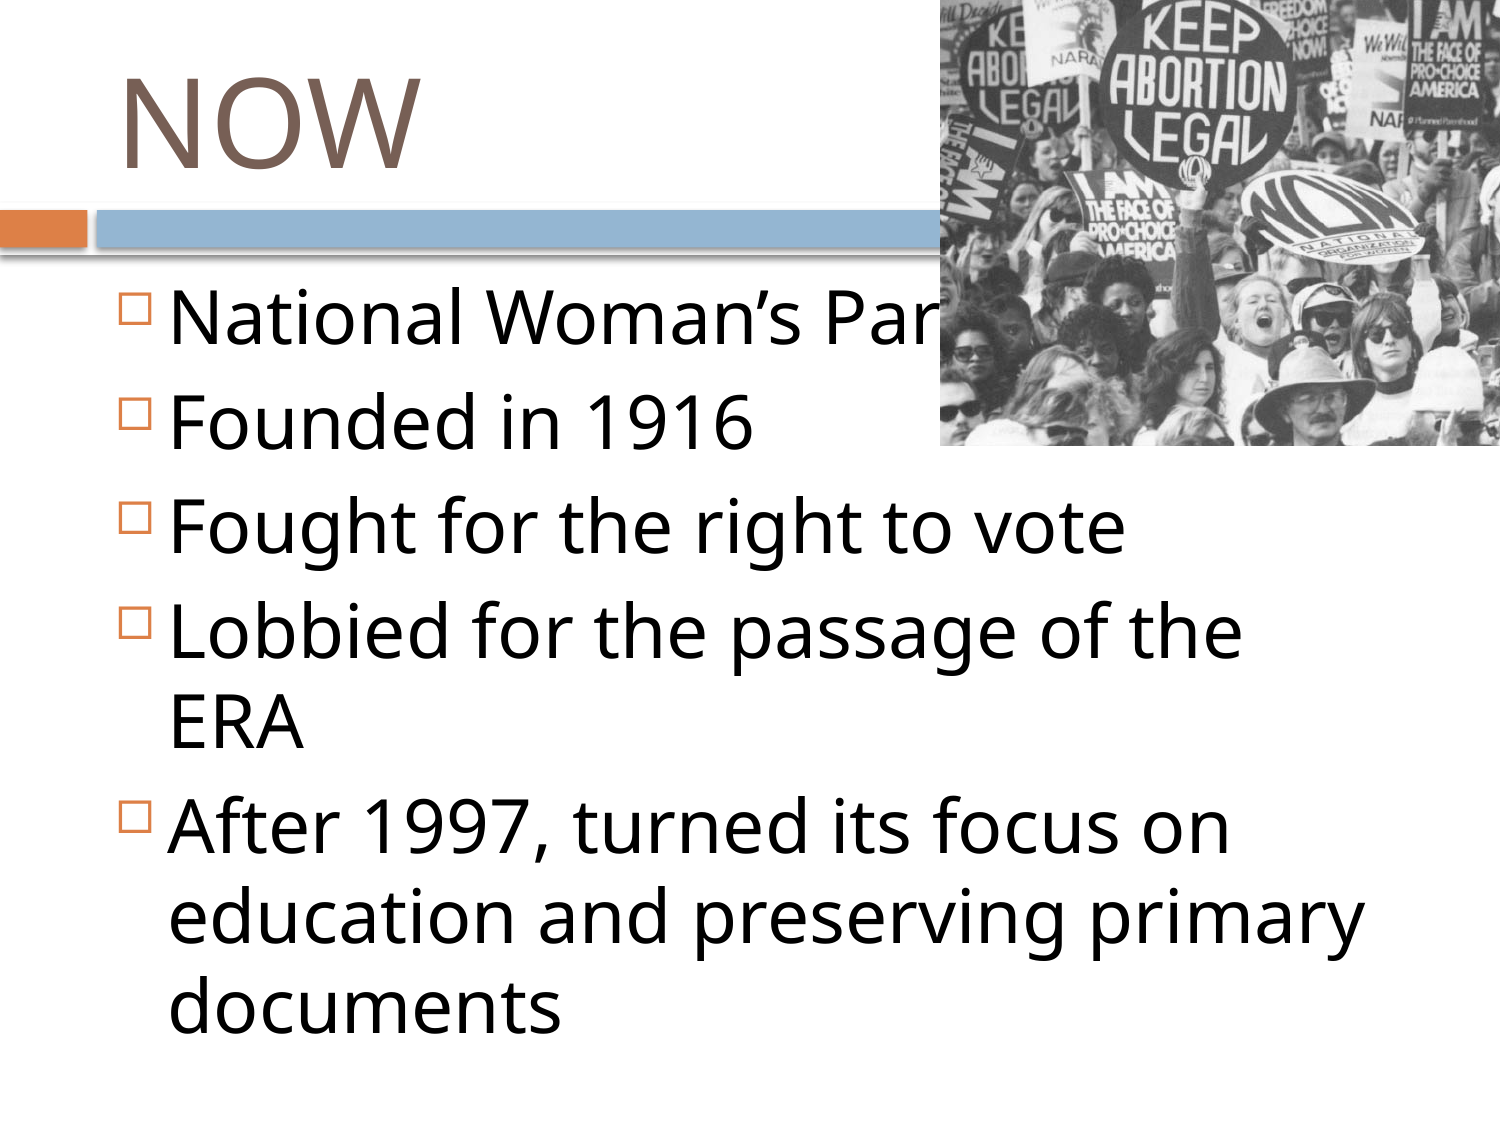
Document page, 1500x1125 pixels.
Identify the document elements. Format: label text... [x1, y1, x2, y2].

list National Woman’s Party Founded in 1916 Fought for the right to vote Lobbied for the passage of the ERA After 1997, turned its focus on education and preserving primary documents [100, 262, 1400, 1063]
title NOW [100, 37, 934, 200]
picture [940, 0, 1500, 446]
